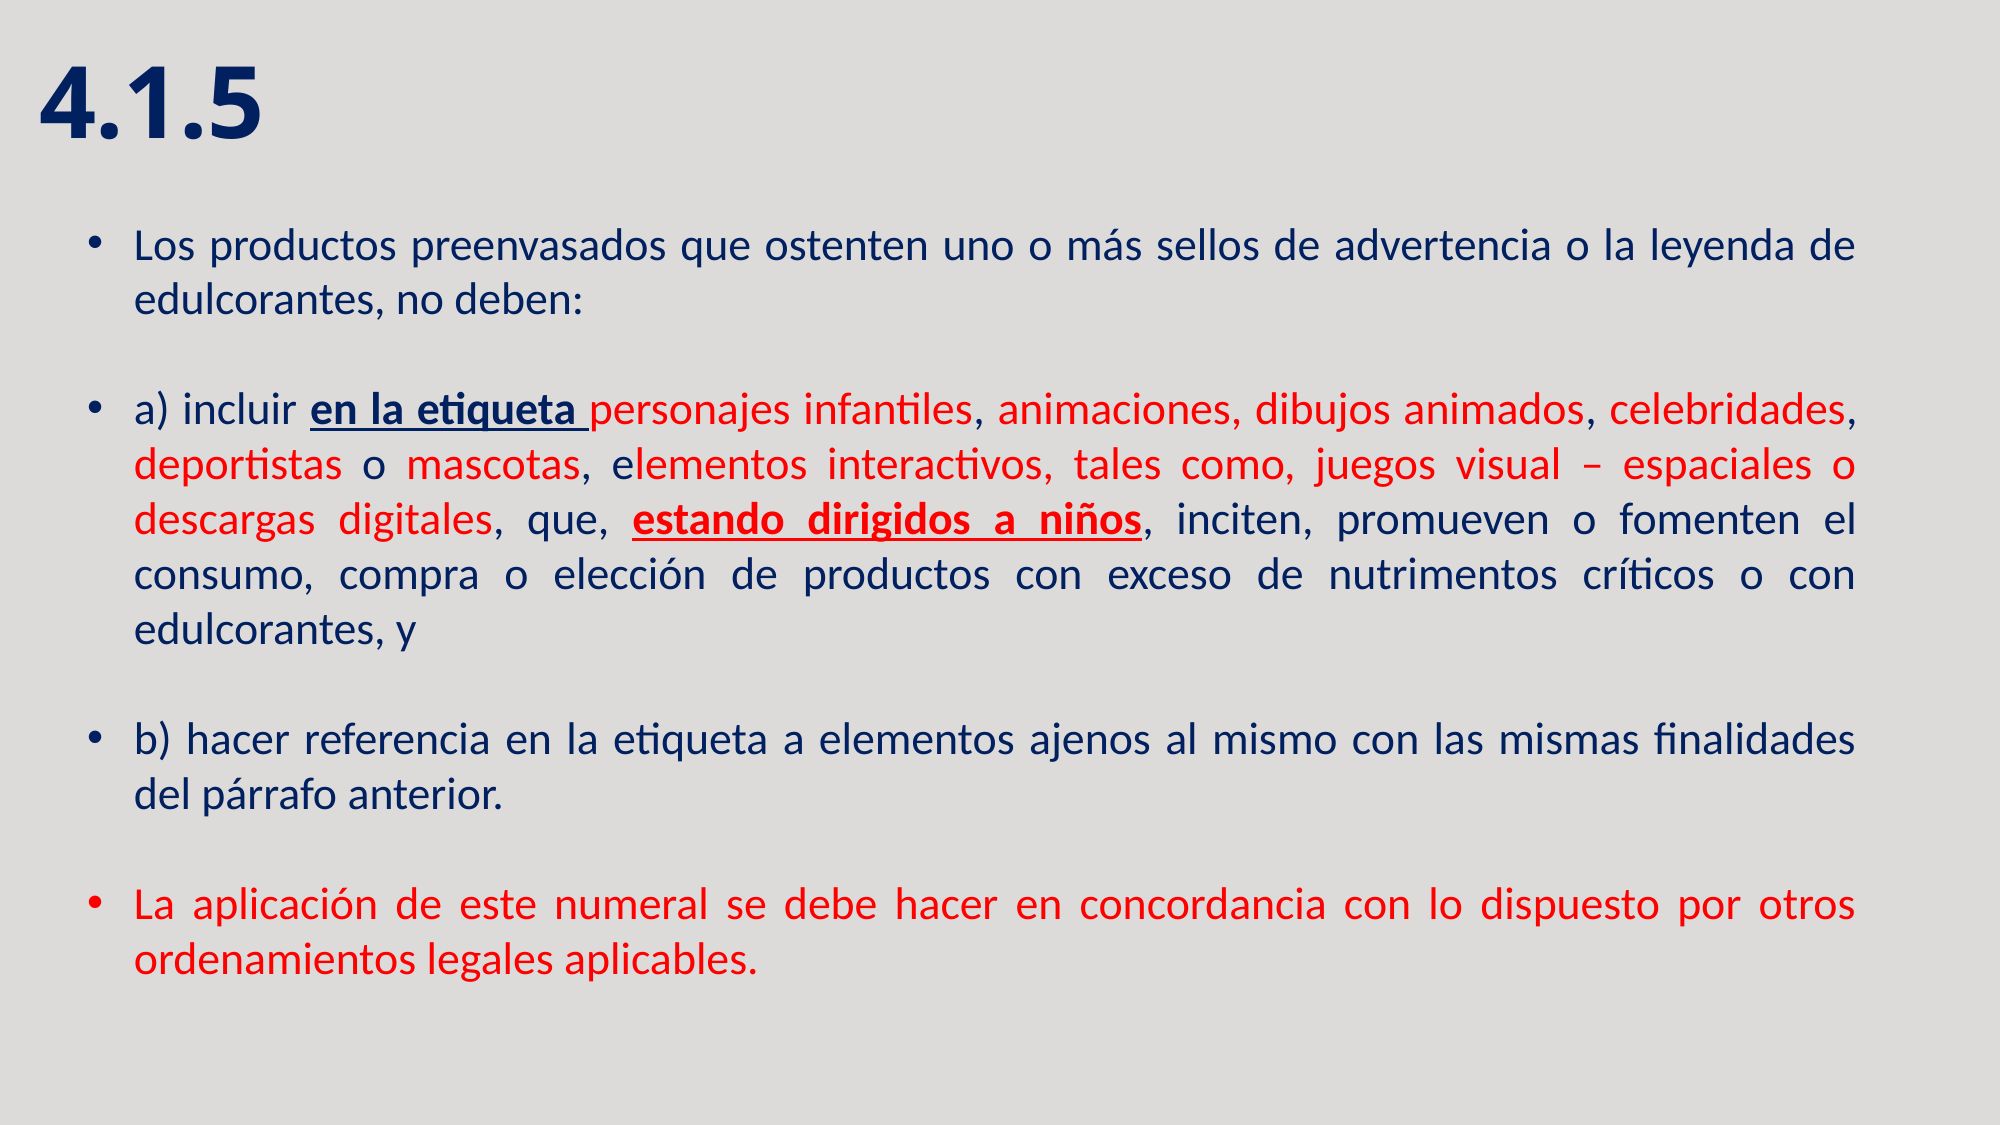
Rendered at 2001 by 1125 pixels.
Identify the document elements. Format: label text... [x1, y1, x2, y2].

title 4.1.5 [24, 0, 1626, 167]
text_box Los productos preenvasados que ostenten uno o más sellos de advertencia o la leyenda de edulcorantes, no deben: a) incluir en la etiqueta personajes infantiles, animaciones, dibujos animados, celebridades, deportistas o mascotas, elementos interactivos, tales como, juegos visual – espaciales o descargas digitales, que, estando dirigidos a niños, inciten, promueven o fomenten el consumo, compra o elección de productos con exceso de nutrimentos críticos o con edulcorantes, y b) hacer referencia en la etiqueta a elementos ajenos al mismo con las mismas finalidades del párrafo anterior. La aplicación de este numeral se debe hacer en concordancia con lo dispuesto por otros ordenamientos legales aplicables. [72, 206, 1873, 1125]
